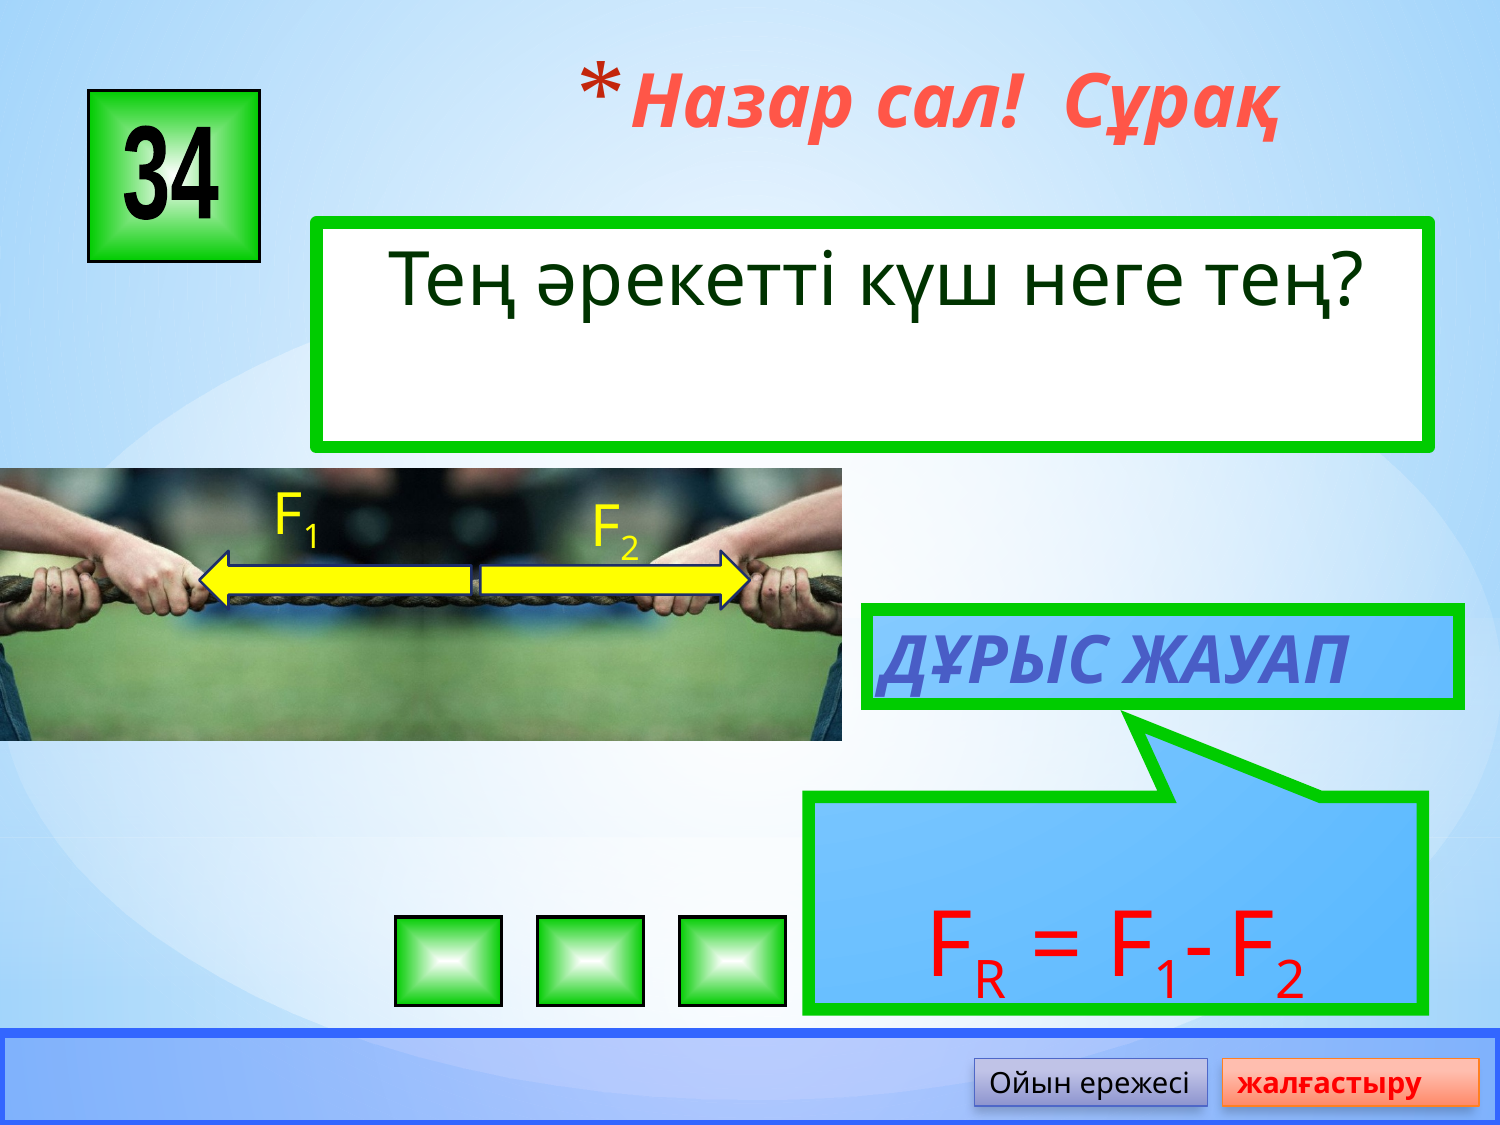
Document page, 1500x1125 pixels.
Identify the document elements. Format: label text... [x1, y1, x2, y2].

text_box [395, 916, 502, 1006]
text_box Ойын ережесі [974, 1058, 1208, 1107]
text_box [537, 916, 644, 1006]
picture [0, 468, 842, 741]
list Тең әрекетті күш неге тең? [315, 221, 1430, 448]
title Назар сал! Сұрақ [360, 45, 1317, 185]
text_box жалғастыру [1222, 1058, 1480, 1107]
text_box [679, 916, 786, 1006]
text_box FR = F1- F2 [808, 721, 1423, 1010]
text_box [0, 1033, 1500, 1125]
text_box [88, 90, 260, 262]
text_box Дұрыс жауап [867, 609, 1459, 704]
